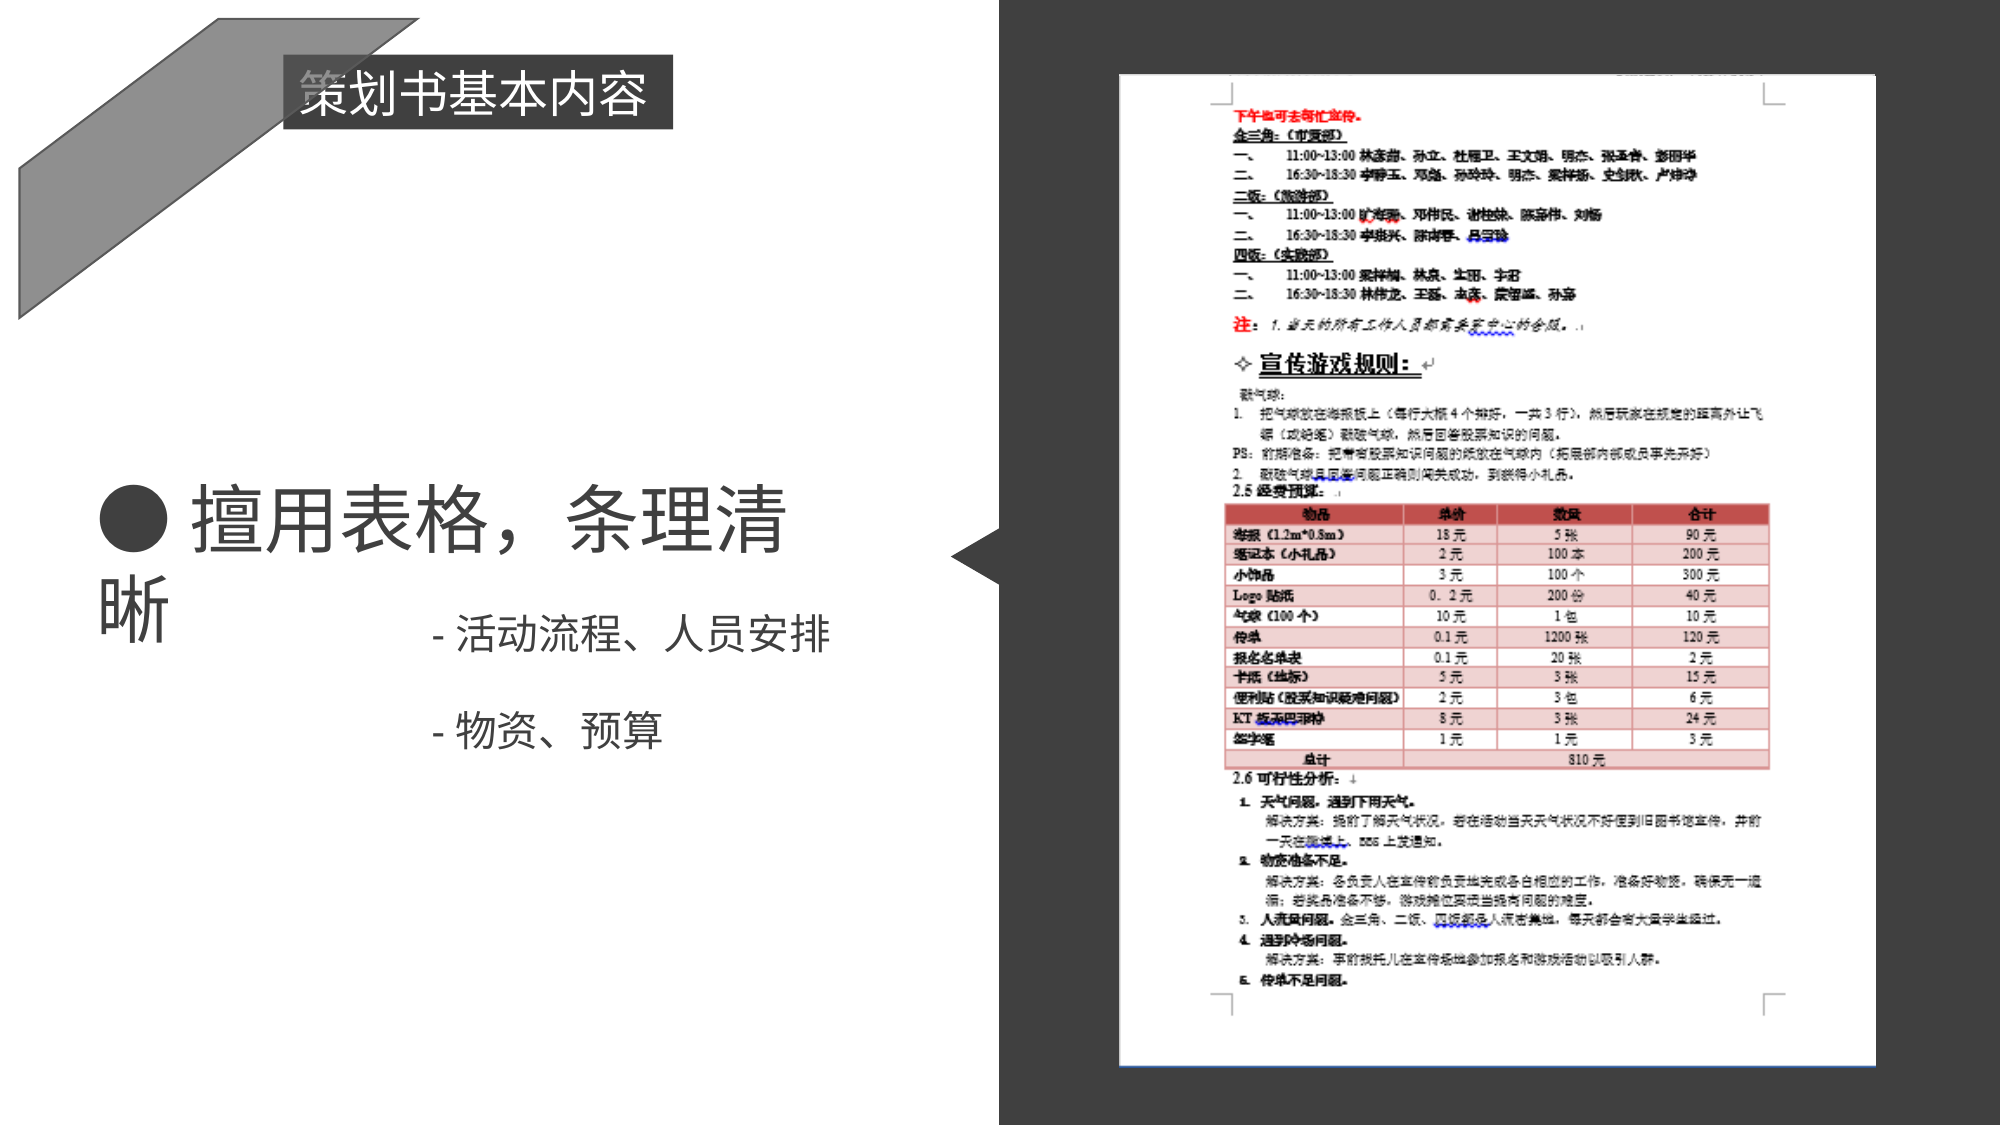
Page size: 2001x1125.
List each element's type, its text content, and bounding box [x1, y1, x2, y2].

text_box [18, 17, 421, 320]
text_box ●擅用表格，条理清晰 [81, 464, 873, 660]
text_box -物资、预算 [416, 697, 1119, 763]
text_box [999, 0, 2000, 1125]
text_box -活动流程、人员安排 [416, 600, 1119, 665]
text_box 策划书基本内容 [283, 54, 674, 130]
text_box [950, 521, 1011, 592]
picture [1119, 74, 1876, 1068]
